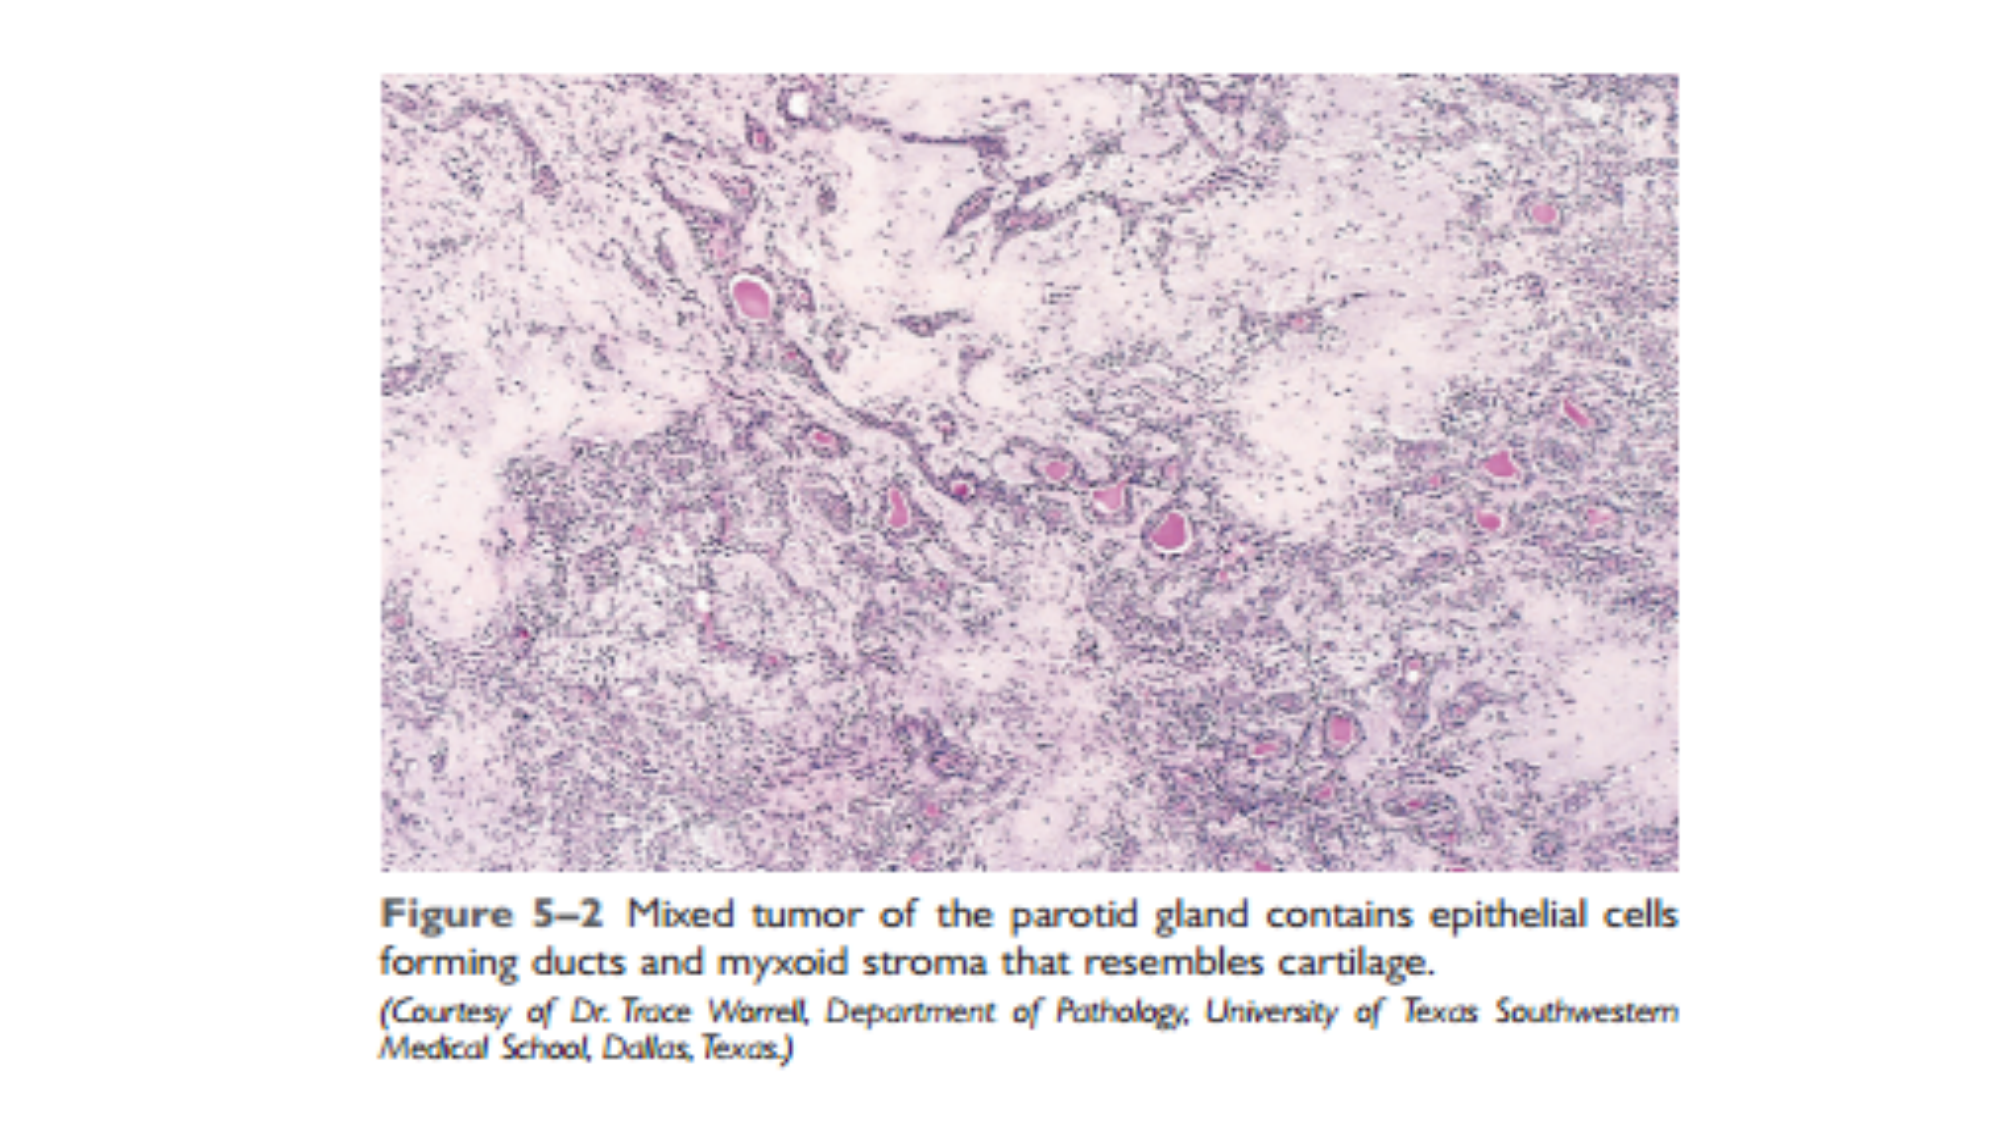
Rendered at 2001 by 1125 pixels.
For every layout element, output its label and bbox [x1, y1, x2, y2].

list [347, 53, 1692, 1115]
